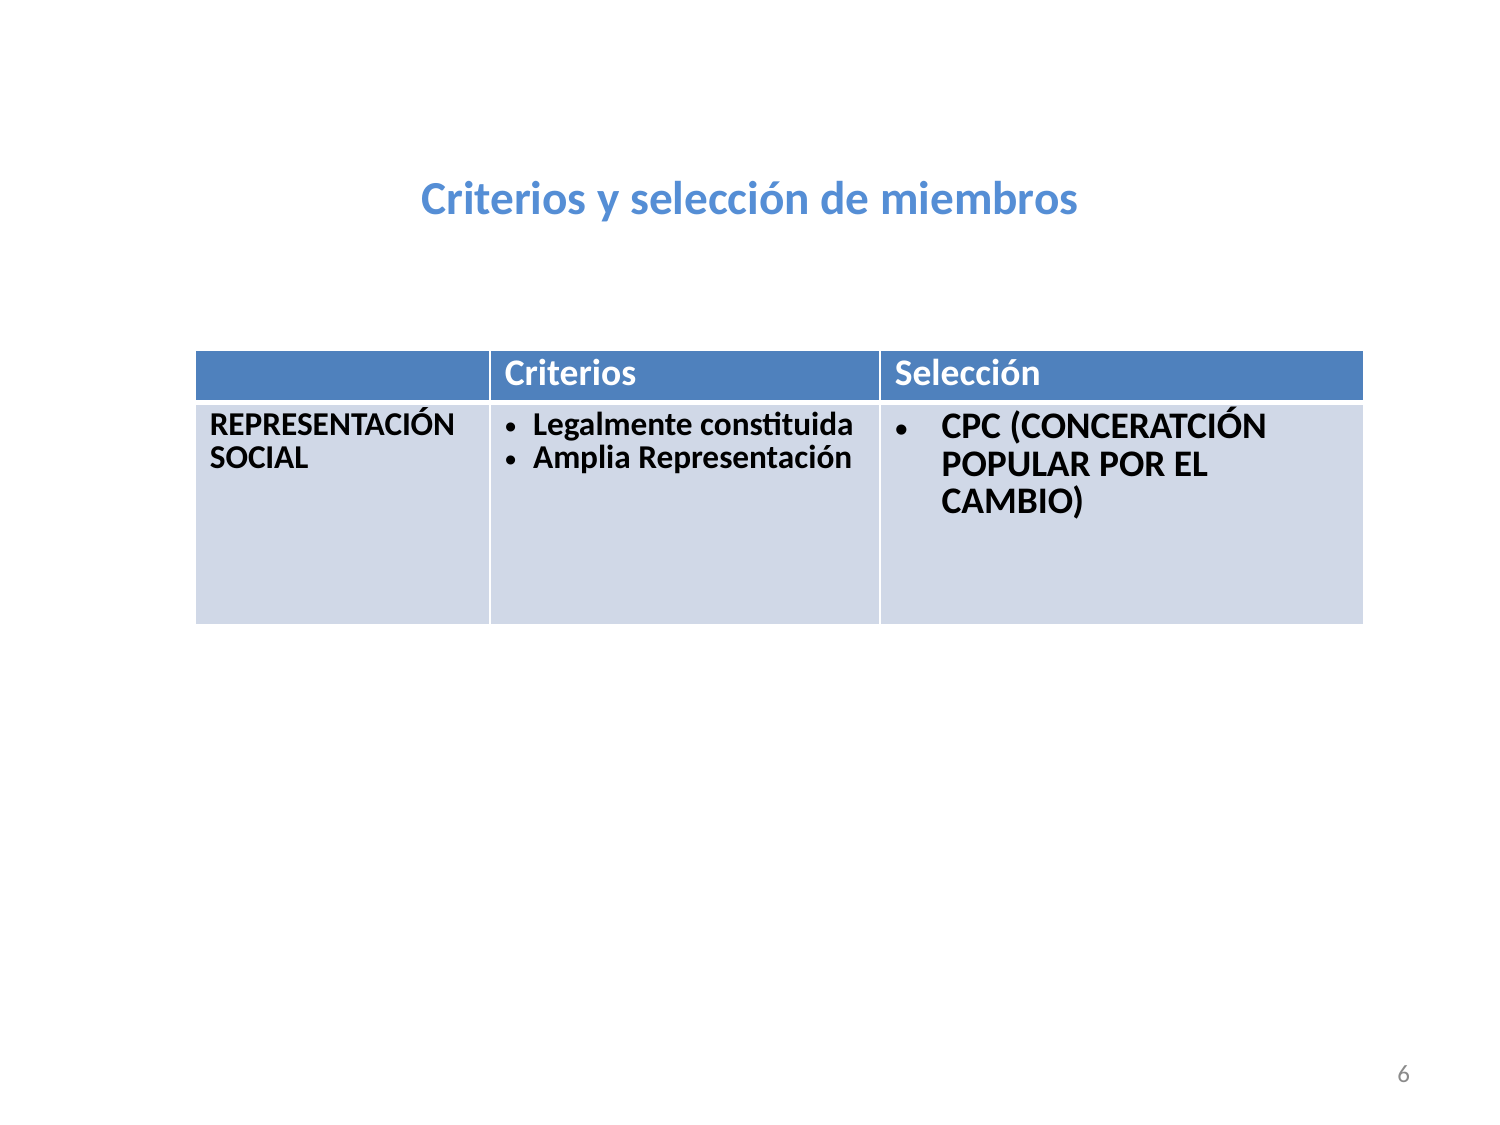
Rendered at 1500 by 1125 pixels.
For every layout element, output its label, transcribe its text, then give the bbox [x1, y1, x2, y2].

table_cell REPRESENTACIÓN SOCIAL [196, 405, 489, 624]
table_cell CPC (CONCERATCIÓN POPULAR POR EL CAMBIO) [881, 405, 1363, 624]
table_header Selección [881, 351, 1363, 400]
table_cell Legalmente constituida Amplia Representación [491, 405, 879, 624]
table_header Criterios [491, 351, 879, 400]
title Criterios y selección de miembros [75, 45, 1425, 233]
slide_number 6 [1074, 1042, 1425, 1103]
table_header [196, 351, 489, 400]
